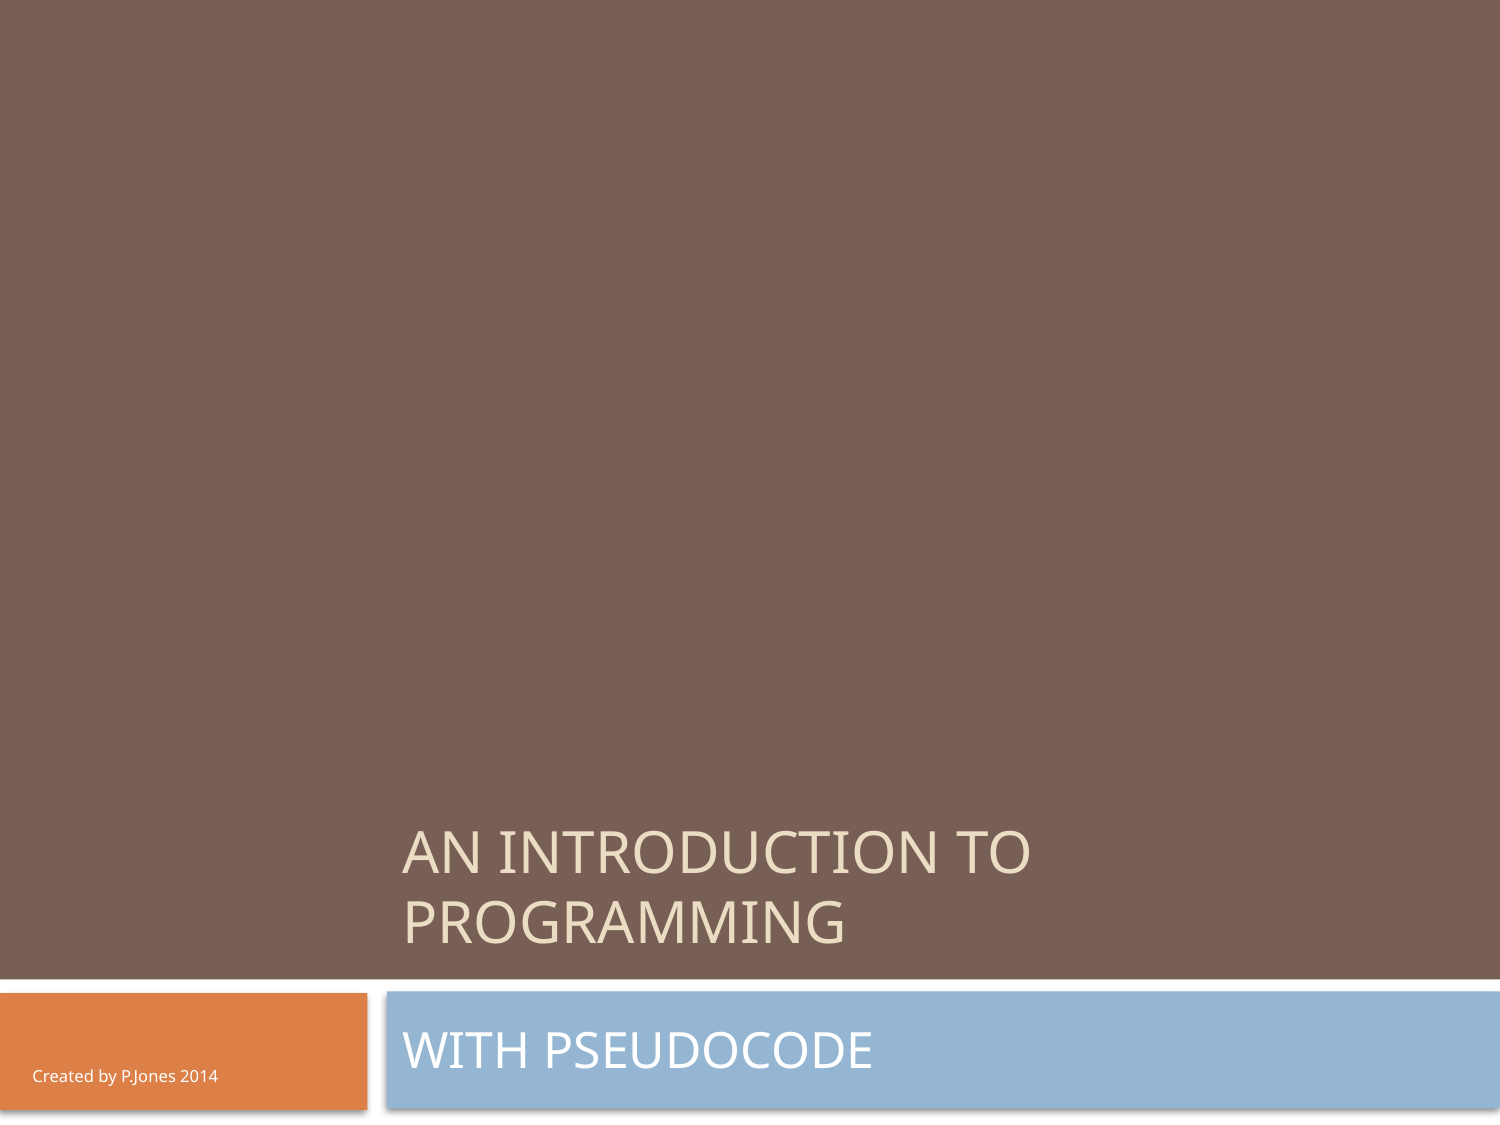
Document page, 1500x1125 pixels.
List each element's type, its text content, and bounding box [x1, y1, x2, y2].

text_box Created by P.Jones 2014 [17, 1058, 337, 1094]
title An Introduction to Programming [387, 662, 1450, 963]
subtitle WITH PSEUDOCODE [387, 992, 1488, 1105]
